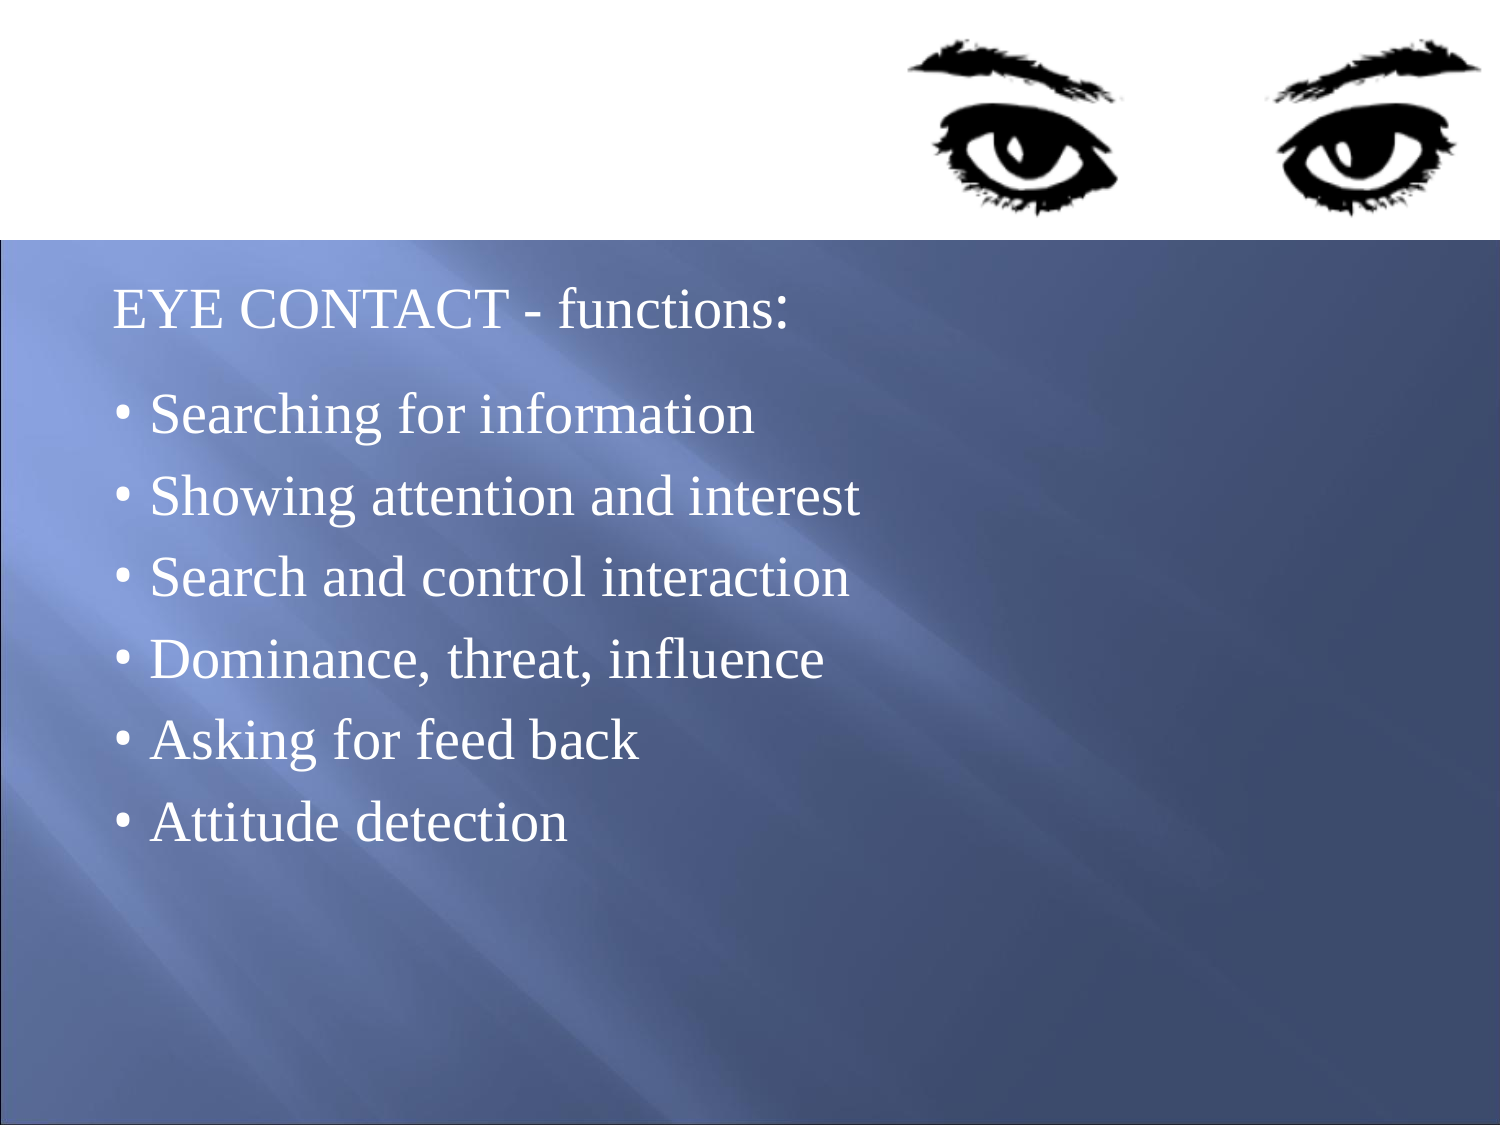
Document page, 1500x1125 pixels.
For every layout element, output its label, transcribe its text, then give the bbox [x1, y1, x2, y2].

picture [903, 30, 1489, 221]
list EYE CONTACT - functions: • Searching for information • Showing attention and interest • Search and control interaction • Dominance, threat, influence • Asking for feed back • Attitude detection [75, 262, 1425, 1035]
text_box [0, 0, 1500, 240]
picture [0, 240, 1500, 1125]
